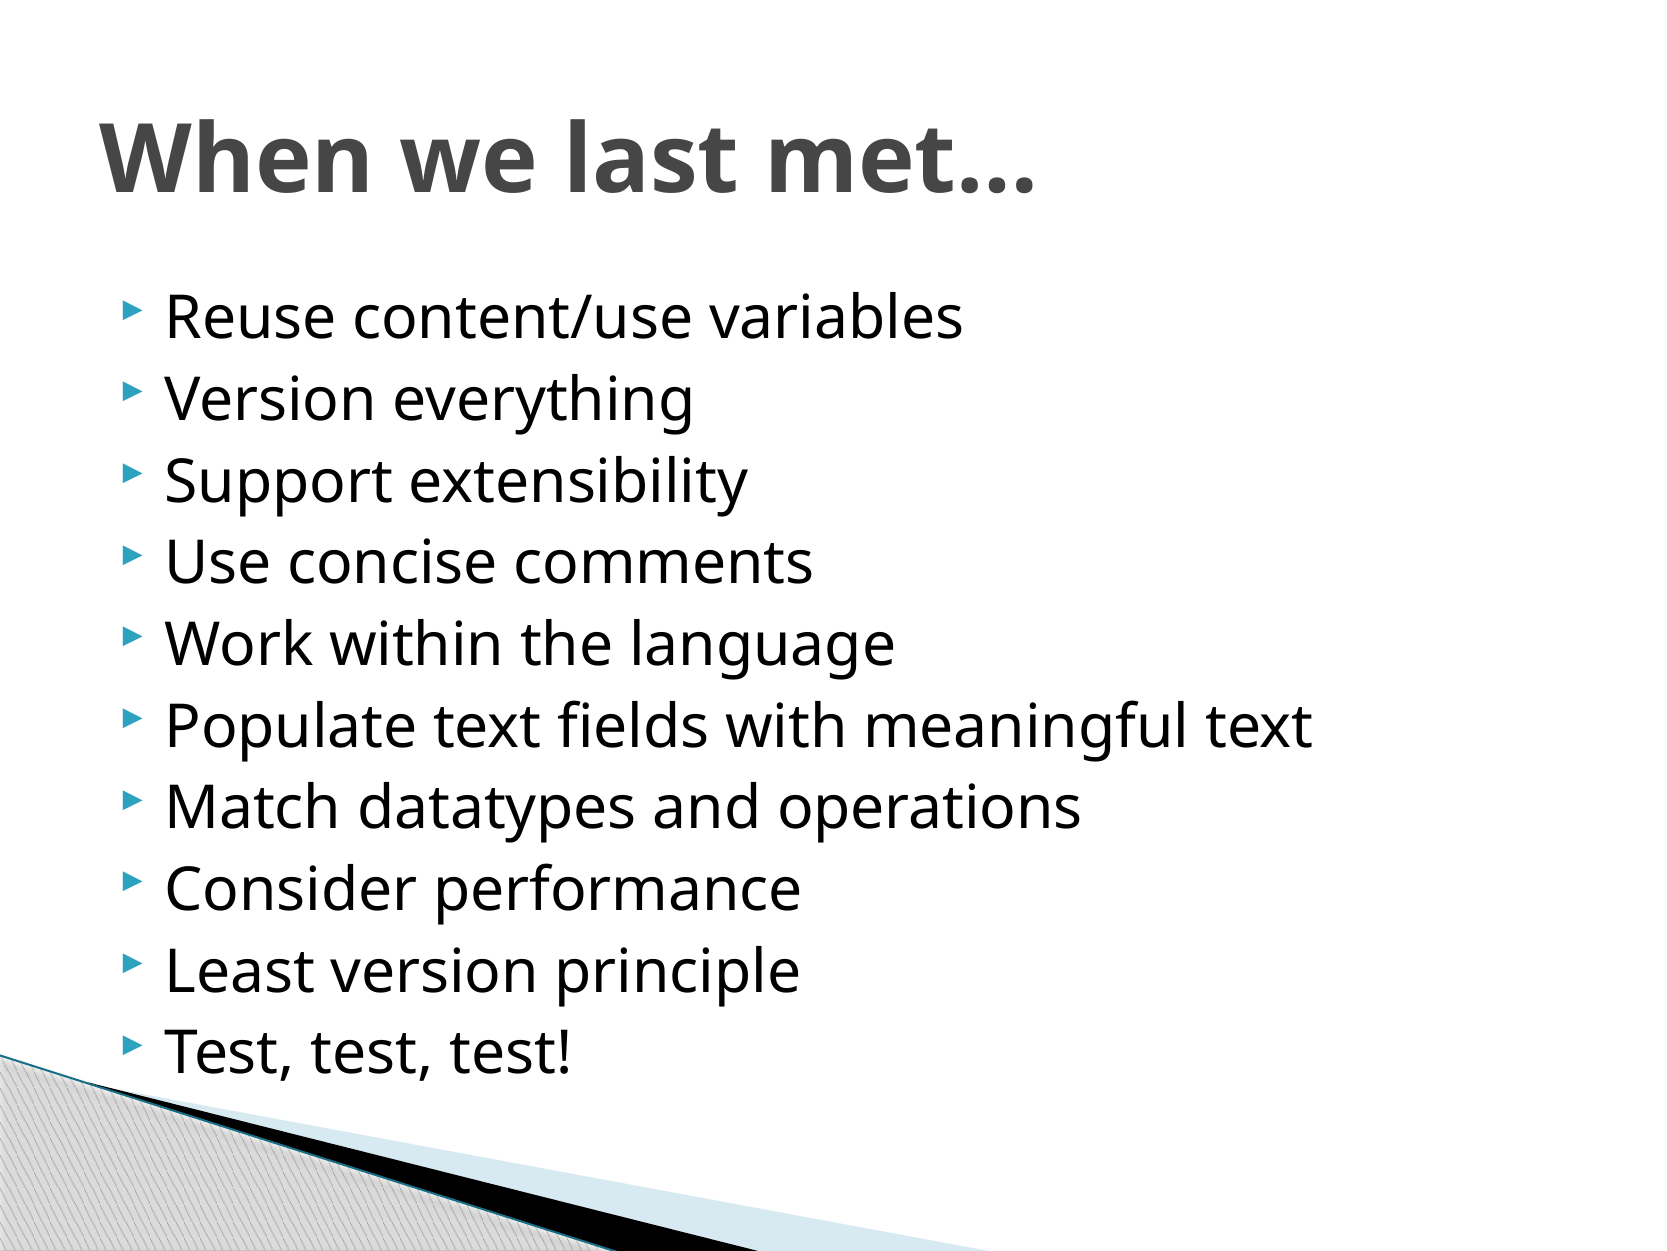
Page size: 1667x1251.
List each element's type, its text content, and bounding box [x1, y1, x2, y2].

title When we last met… [83, 50, 1584, 259]
list Reuse content/use variables Version everything Support extensibility Use concise comments Work within the language Populate text fields with meaningful text Match datatypes and operations Consider performance Least version principle Test, test, test! [83, 270, 1584, 1095]
